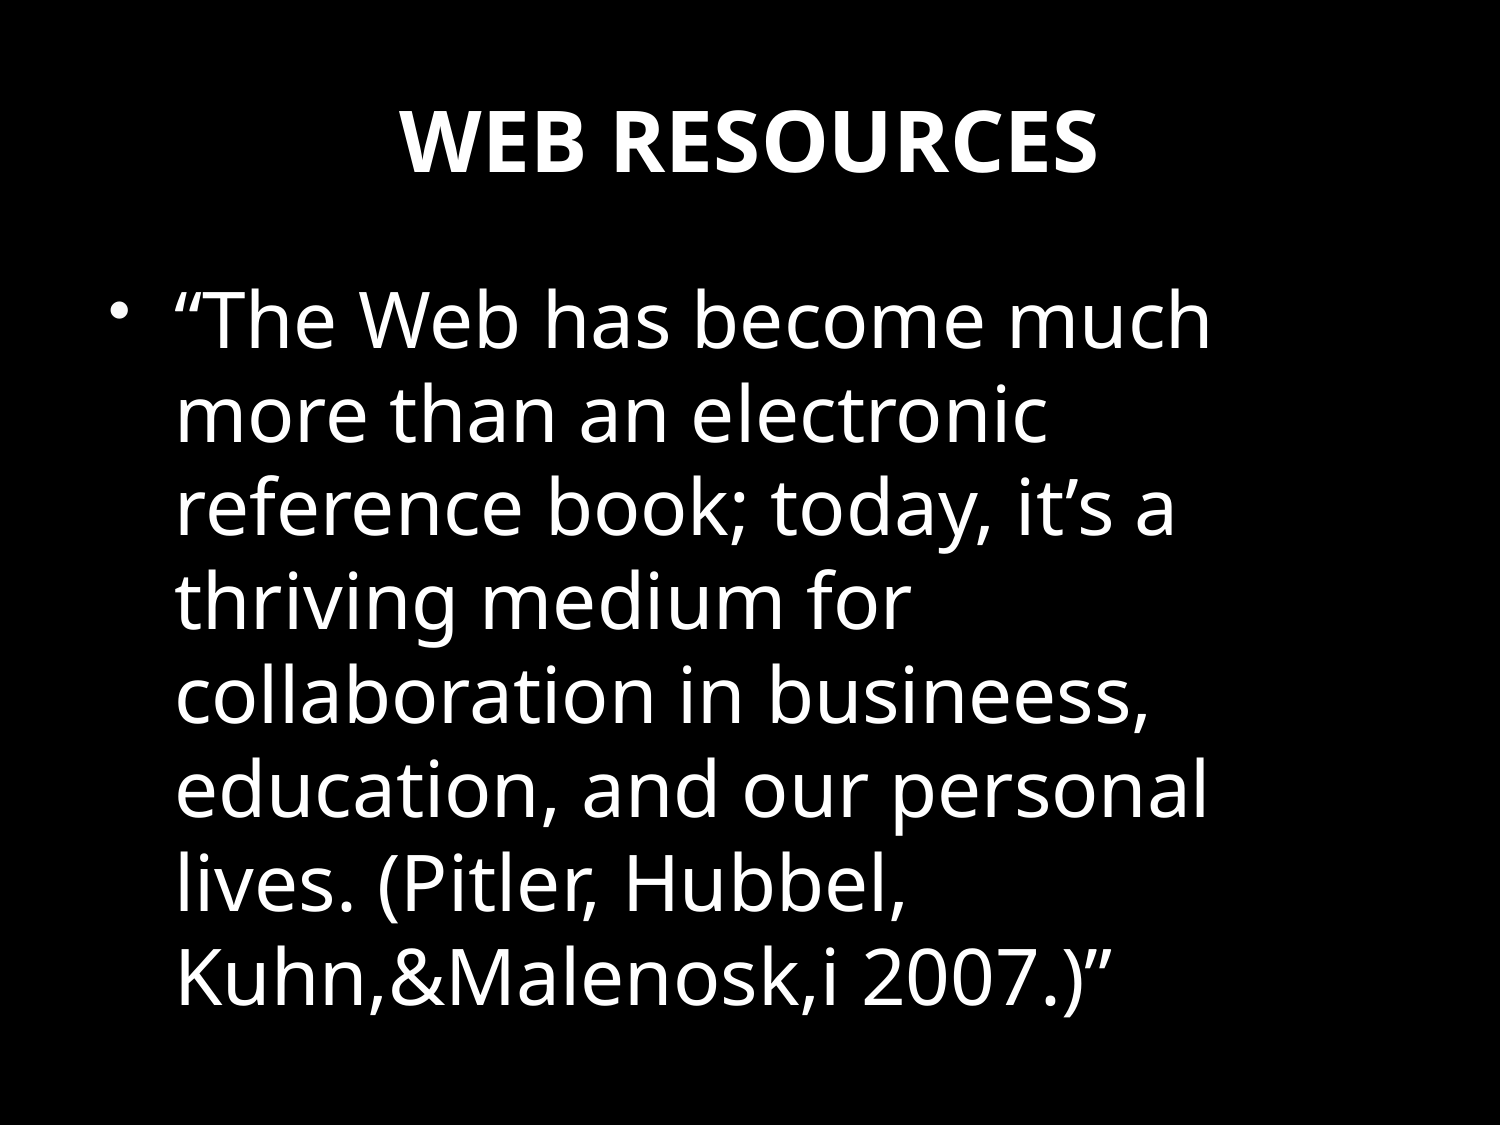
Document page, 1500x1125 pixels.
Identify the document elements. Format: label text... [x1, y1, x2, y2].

list “The Web has become much more than an electronic reference book; today, it’s a thriving medium for collaboration in busineess, education, and our personal lives. (Pitler, Hubbel, Kuhn,&Malenosk,i 2007.)” [75, 262, 1425, 1035]
title WEB RESOURCES [75, 45, 1425, 233]
